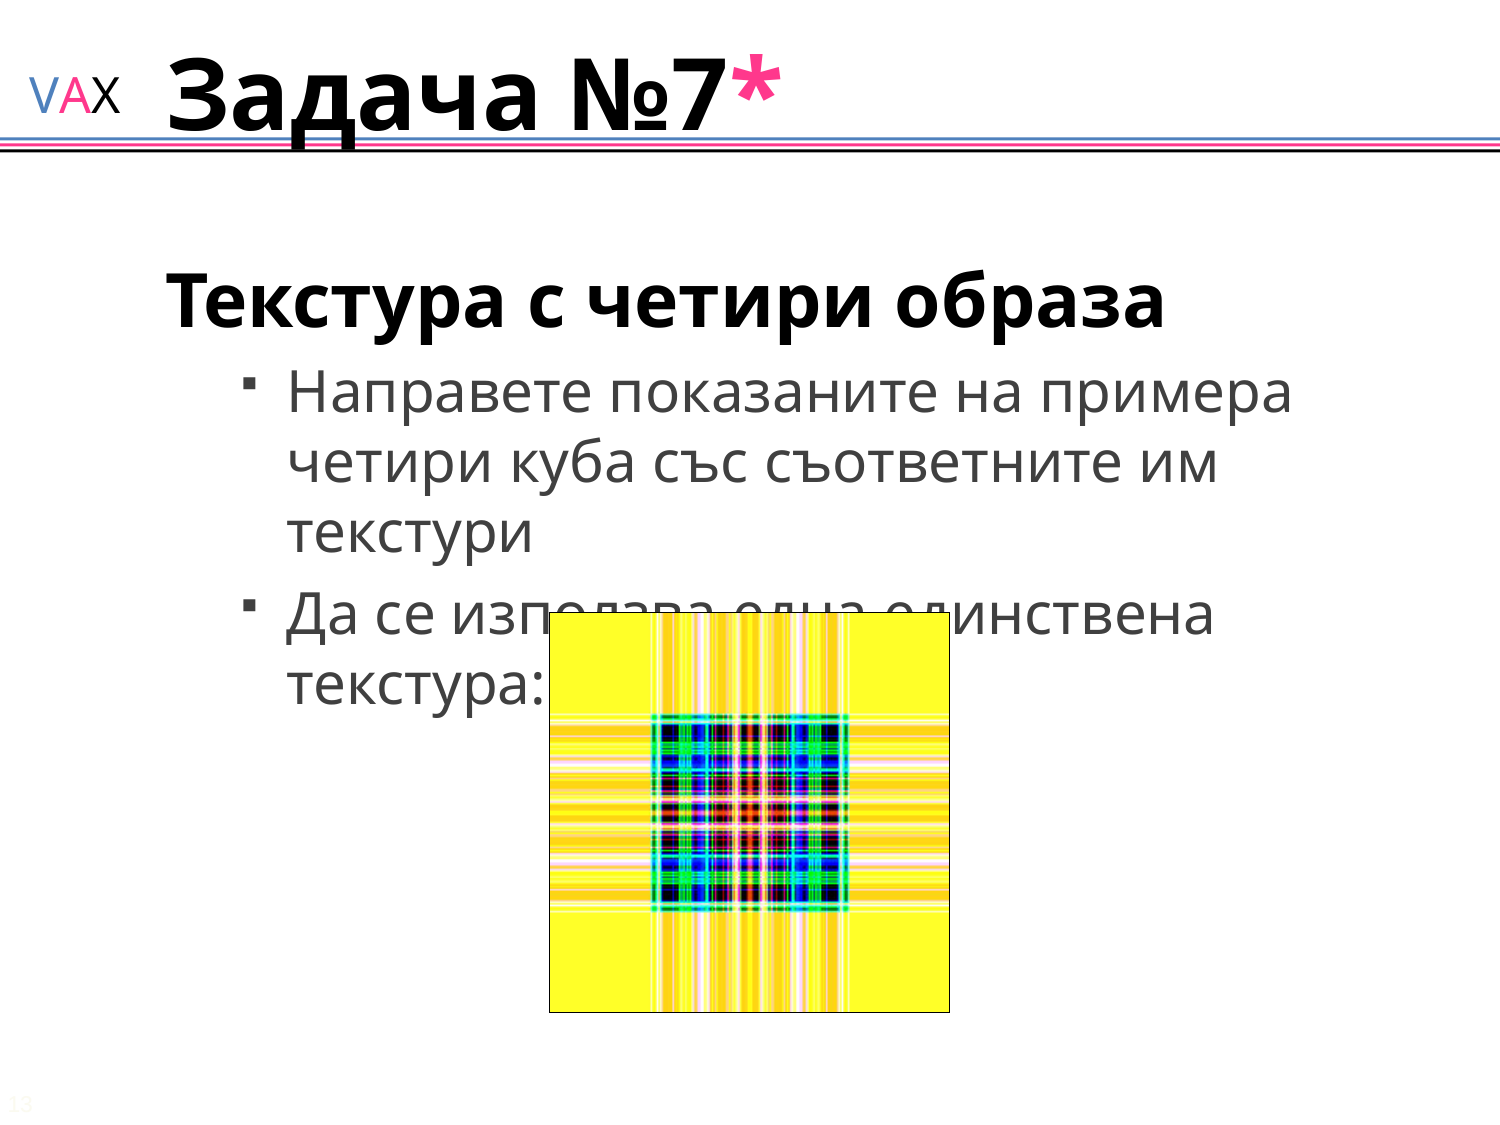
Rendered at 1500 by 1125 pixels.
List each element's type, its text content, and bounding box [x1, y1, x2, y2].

list Текстура с четири образа Направете показаните на примера четири куба със съответните им текстури Да се използва една единствена текстура: [150, 200, 1488, 1113]
picture [549, 612, 951, 1013]
title Задача №7* [0, 37, 1500, 144]
